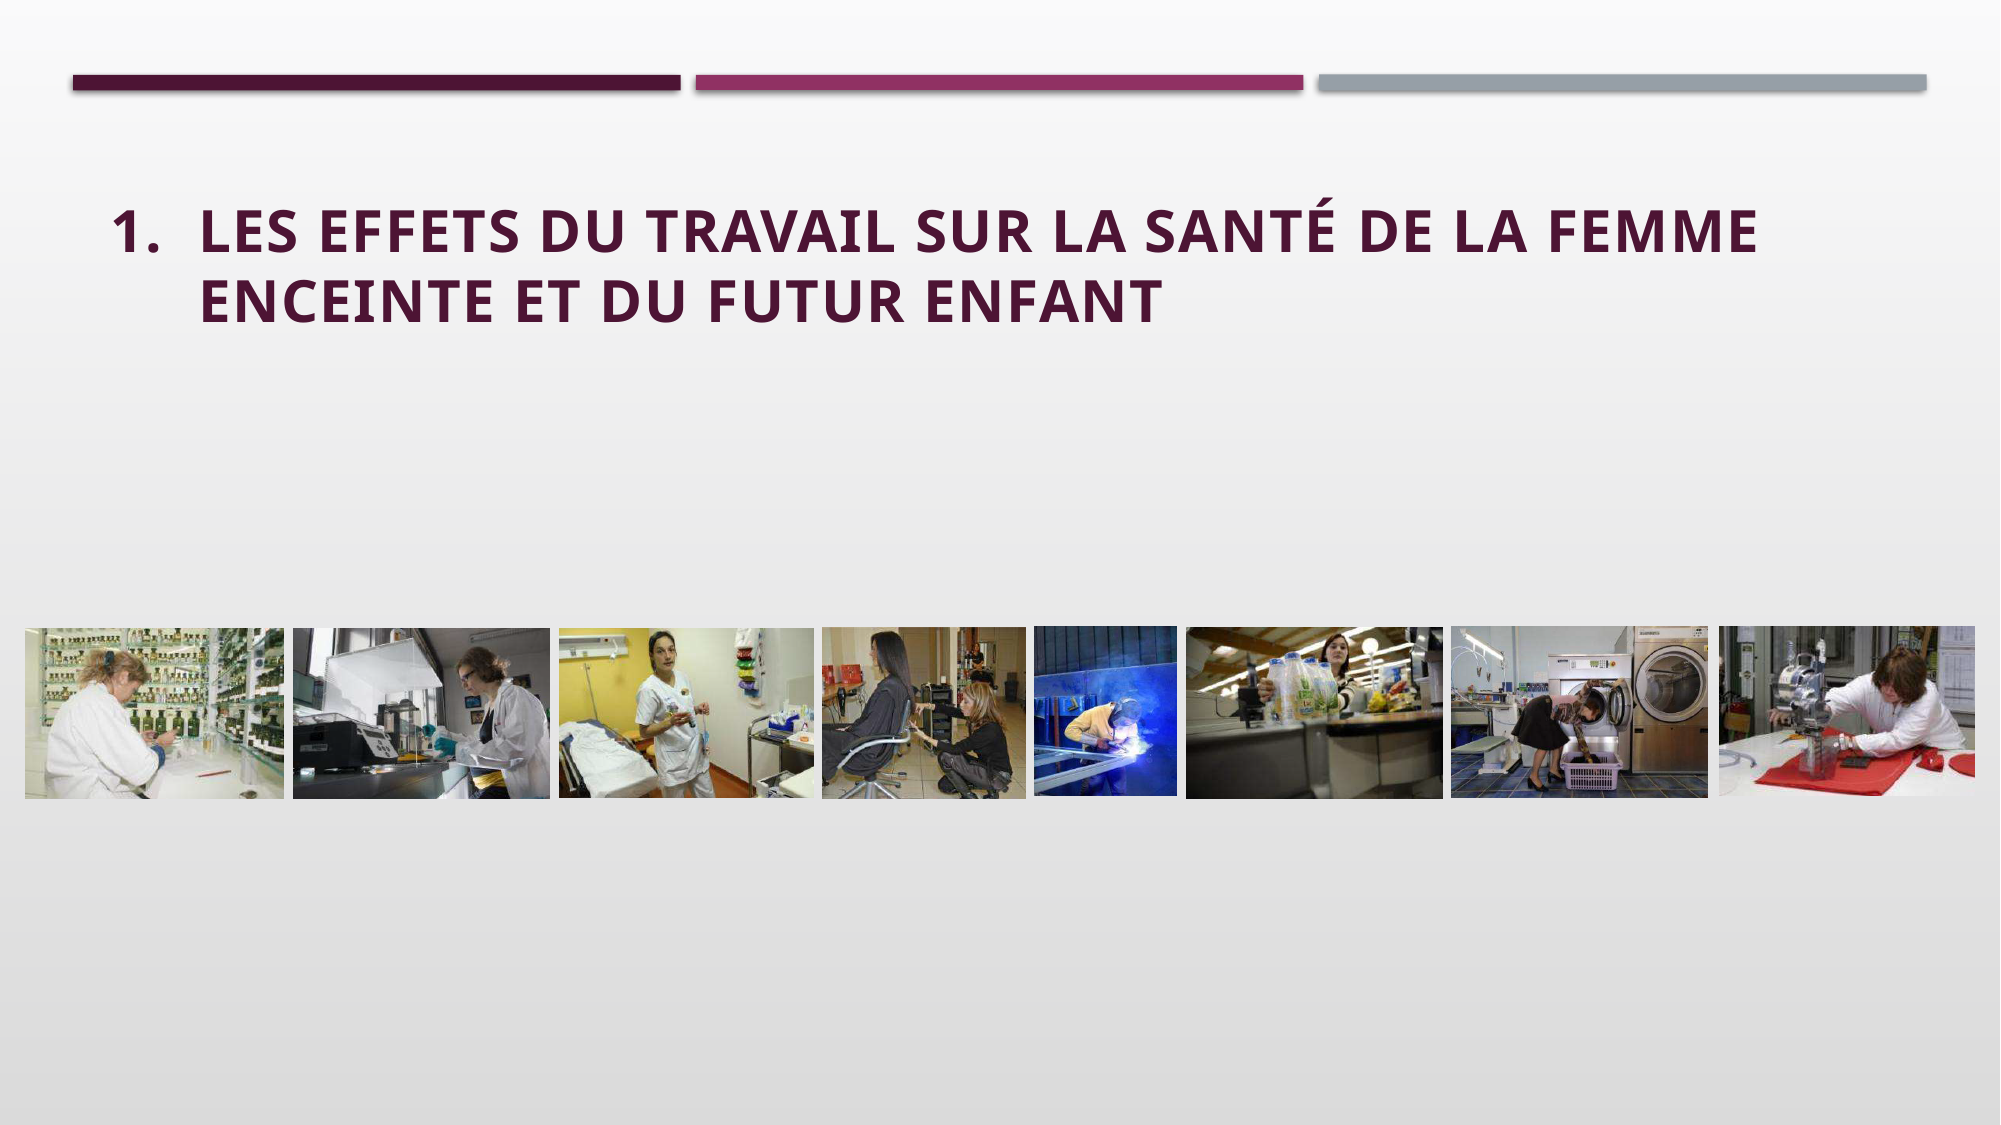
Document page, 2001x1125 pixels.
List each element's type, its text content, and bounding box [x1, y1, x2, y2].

picture [292, 627, 550, 800]
picture [1450, 625, 1709, 798]
picture [822, 626, 1027, 799]
picture [1034, 625, 1178, 797]
title 1. Les effets du travail sur la santé de la femme enceinte et du futur enfant [95, 143, 1899, 386]
picture [558, 627, 815, 799]
picture [1185, 627, 1443, 799]
picture [24, 627, 285, 800]
picture [1719, 625, 1976, 797]
